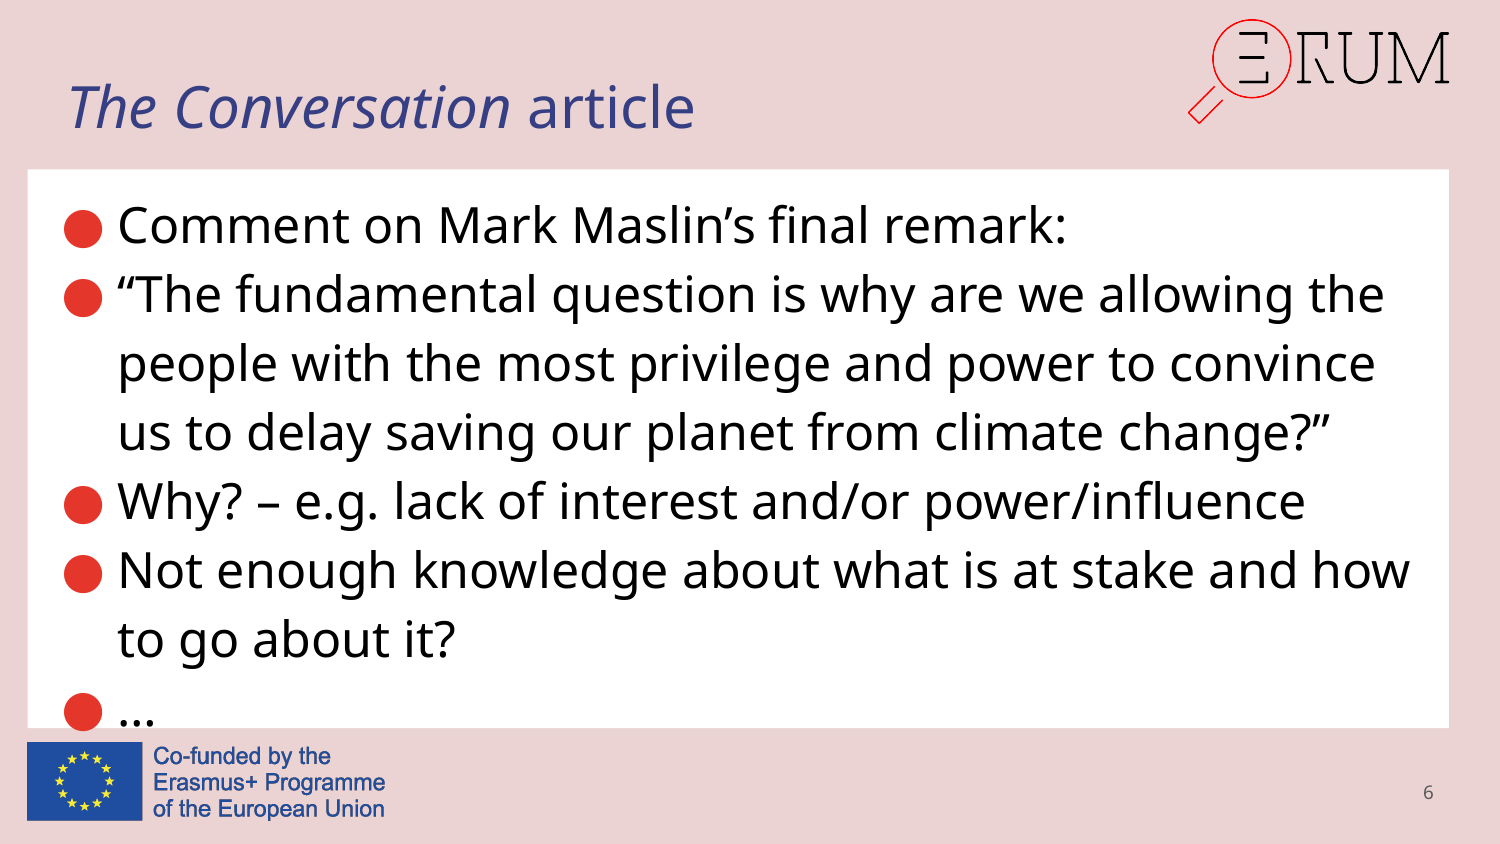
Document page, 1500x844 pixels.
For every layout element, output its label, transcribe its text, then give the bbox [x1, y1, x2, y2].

picture [27, 742, 385, 821]
picture [1136, 0, 1500, 137]
slide_number 6 [1358, 761, 1449, 826]
list Comment on Mark Maslin’s final remark: “The fundamental question is why are we allowing the people with the most privilege and power to convince us to delay saving our planet from climate change?” Why? – e.g. lack of interest and/or power/influence Not enough knowledge about what is at stake and how to go about it? … [27, 169, 1449, 729]
title The Conversation article [51, 55, 1168, 150]
